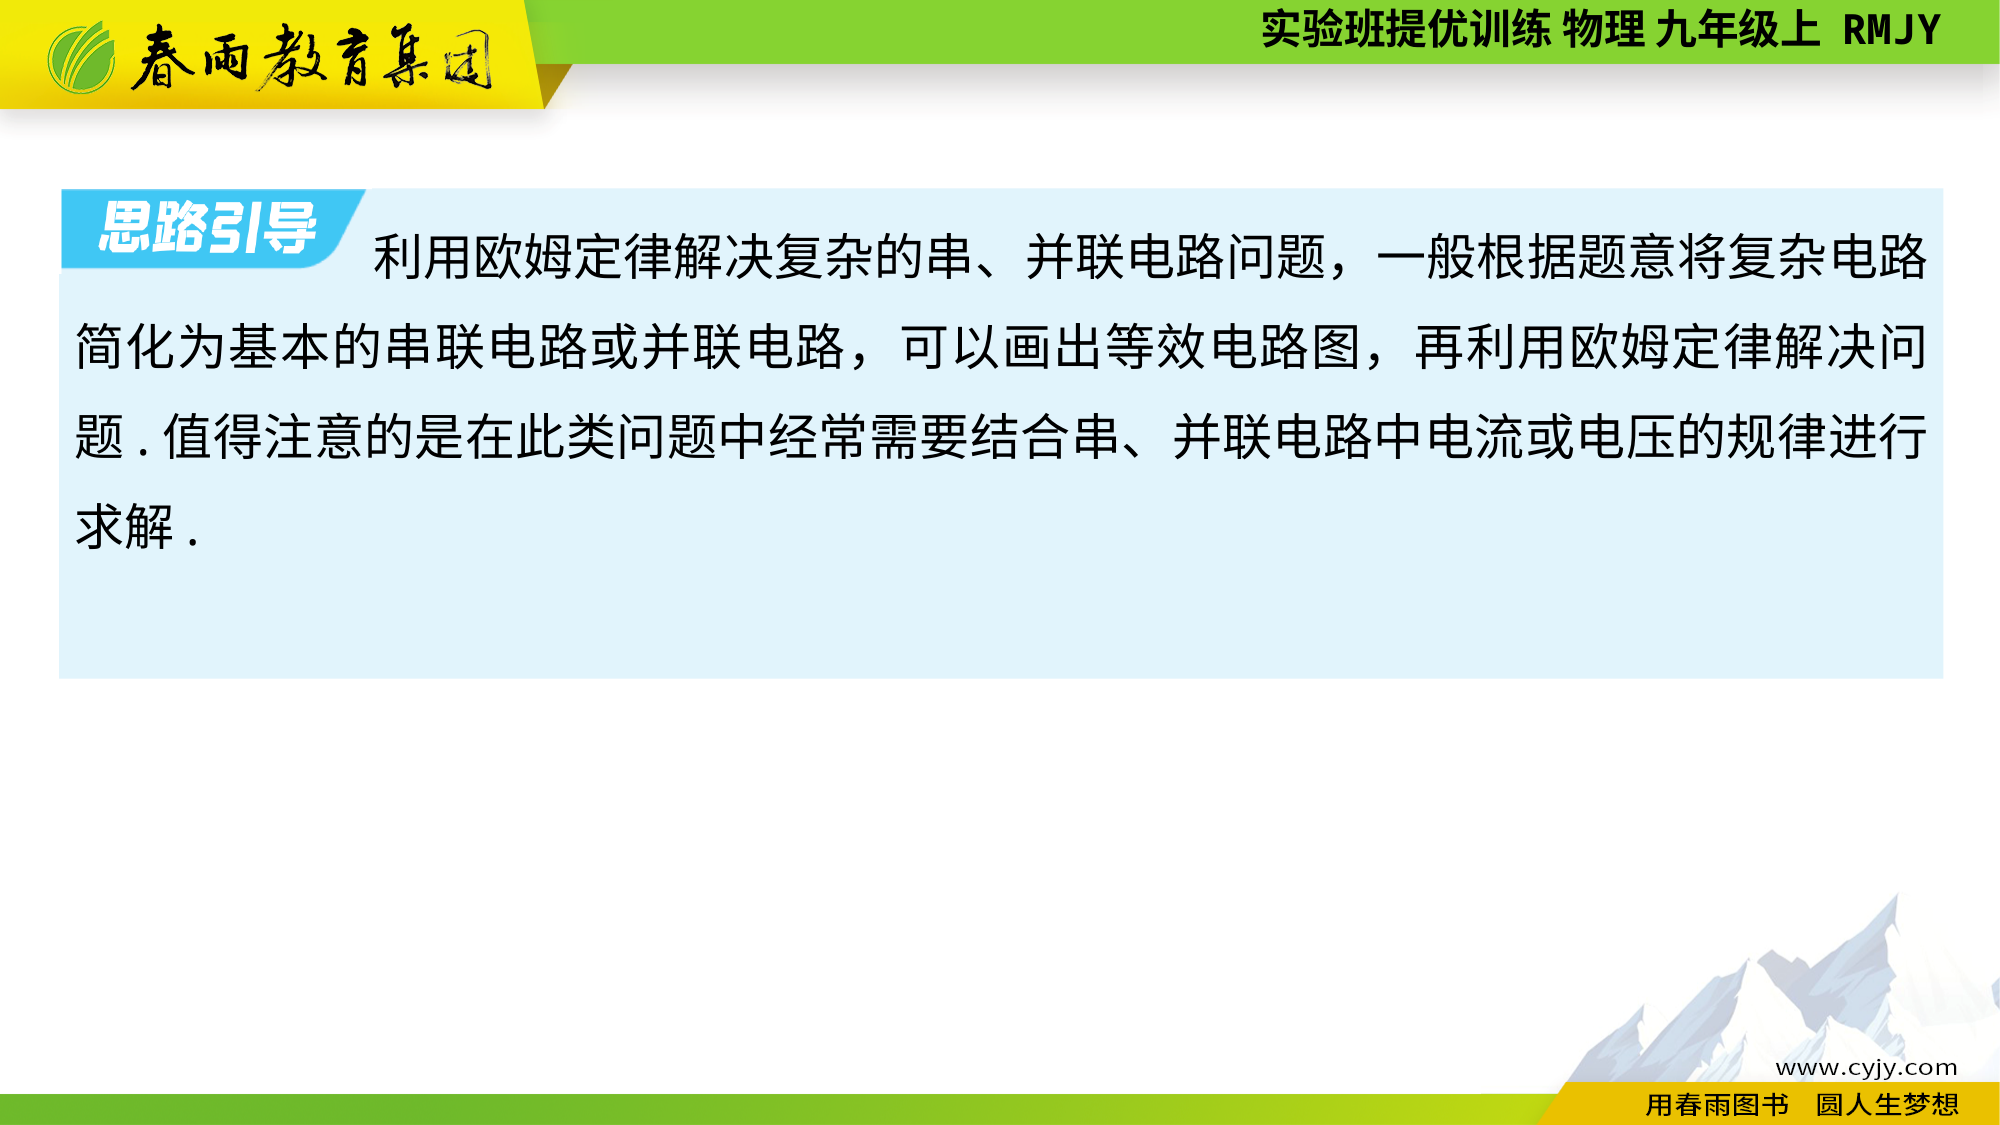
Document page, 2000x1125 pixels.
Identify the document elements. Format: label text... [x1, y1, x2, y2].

text_box 利用欧姆定律解决复杂的串、并联电路问题，一般根据题意将复杂电路简化为基本的串联电路或并联电路，可以画出等效电路图，再利用欧姆定律解决问题.值得注意的是在此类问题中经常需要结合串、并联电路中电流或电压的规律进行求解. [59, 188, 1944, 679]
picture [0, 0, 2000, 1125]
